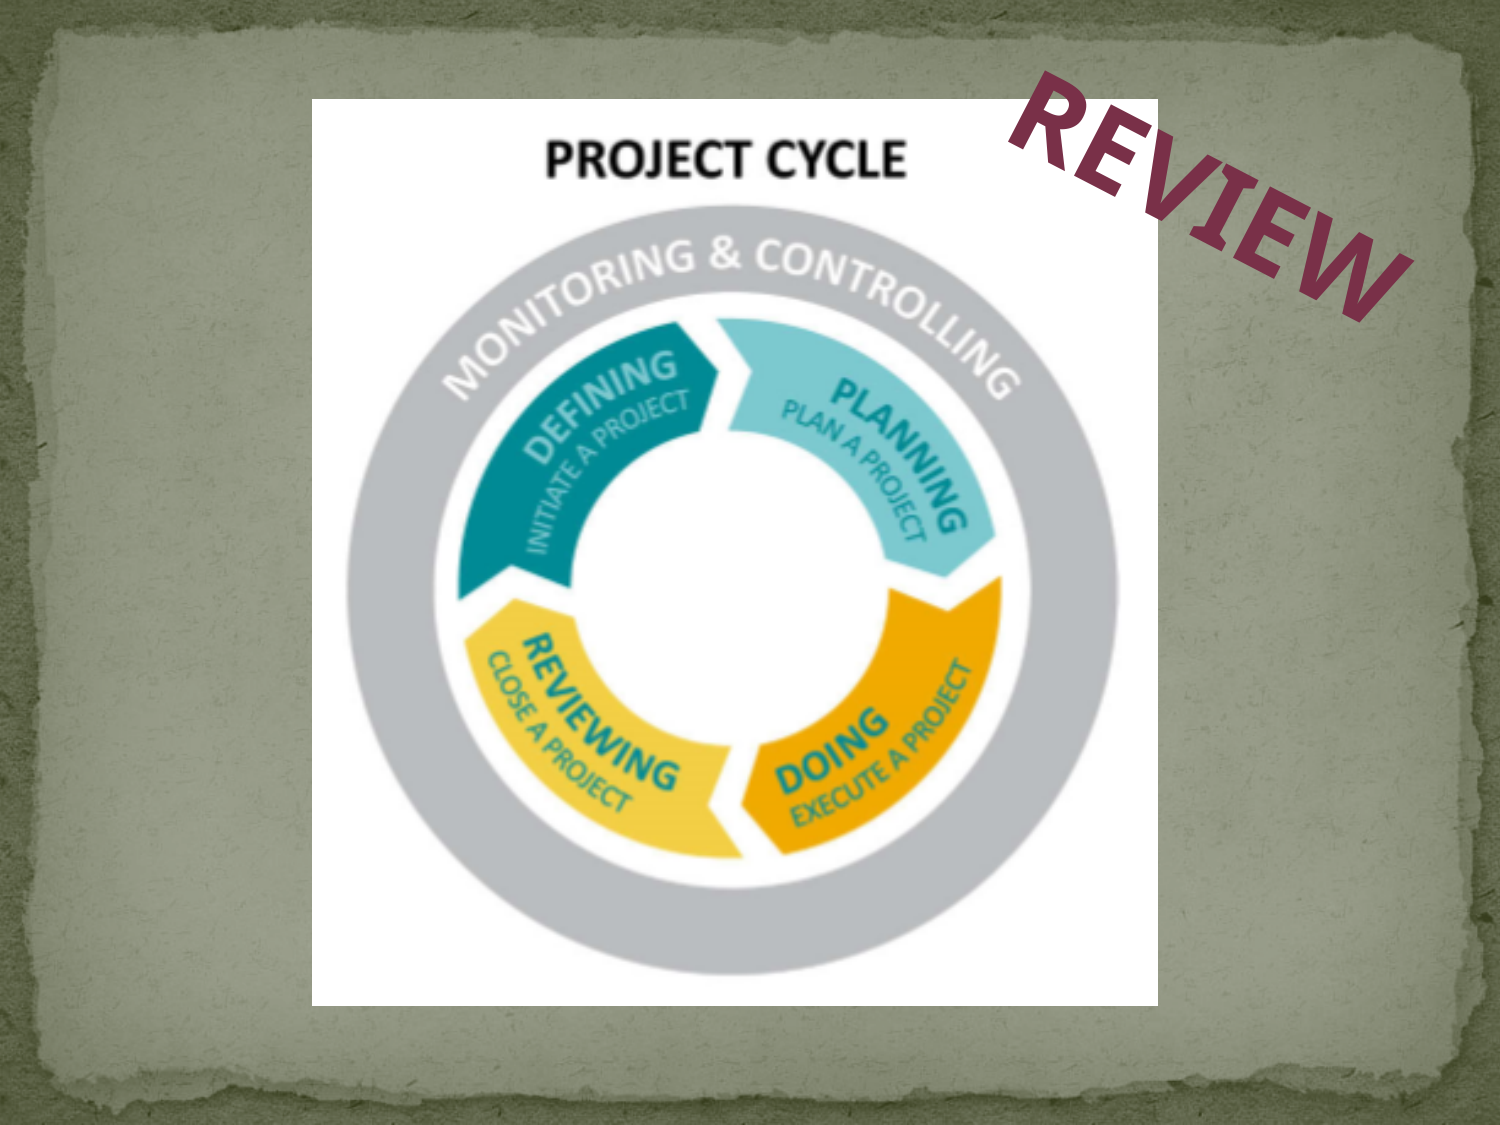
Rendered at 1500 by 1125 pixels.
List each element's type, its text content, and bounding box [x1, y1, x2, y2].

picture [0, 0, 1500, 1125]
text_box REVIEW [952, 3, 1486, 425]
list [312, 99, 1158, 1006]
